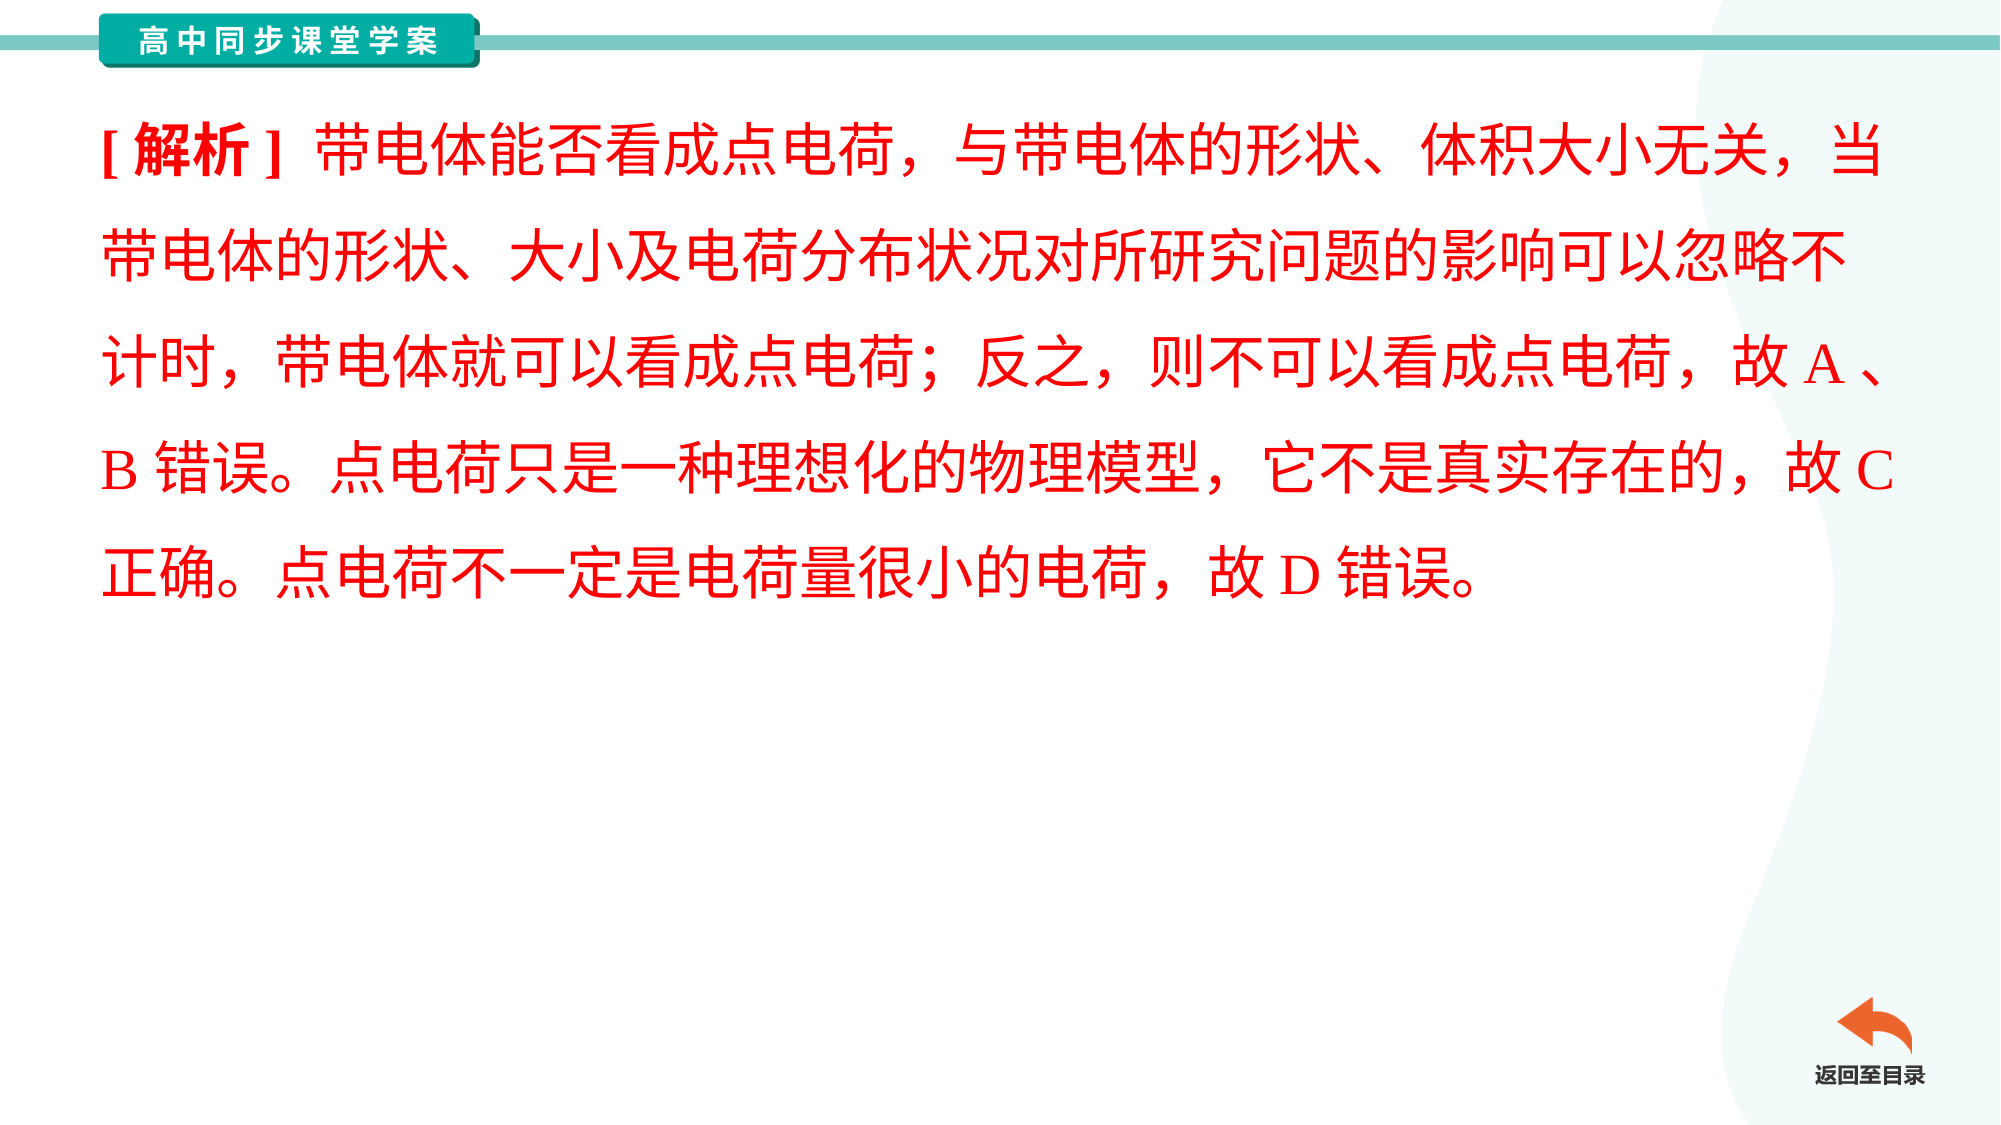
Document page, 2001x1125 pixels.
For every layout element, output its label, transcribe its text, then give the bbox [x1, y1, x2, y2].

picture [0, 0, 2000, 1125]
text_box [解析] 带电体能否看成点电荷，与带电体的形状、体积大小无关，当 带电体的形状、大小及电荷分布状况对所研究问题的影响可以忽略不 计时，带电体就可以看成点电荷；反之，则不可以看成点电荷，故A、 B错误。点电荷只是一种理想化的物理模型，它不是真实存在的，故C 正确。点电荷不一定是电荷量很小的电荷，故D错误。 [100, 76, 1899, 595]
